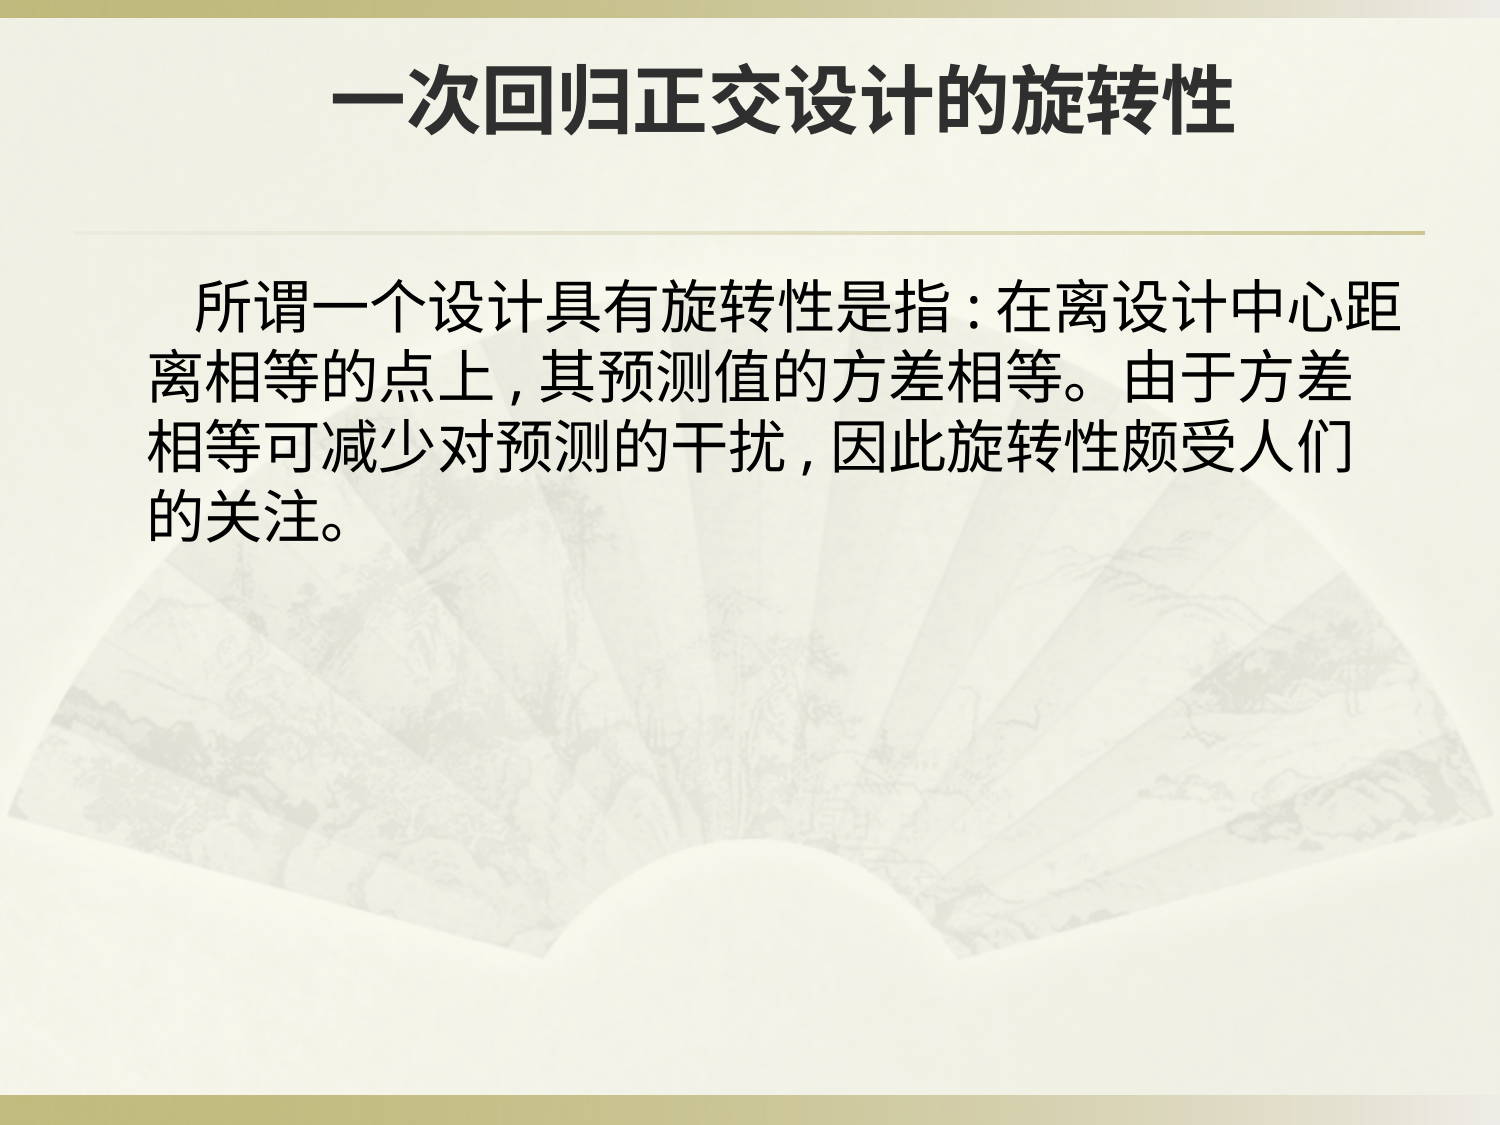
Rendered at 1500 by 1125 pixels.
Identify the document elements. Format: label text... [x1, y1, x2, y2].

list 所谓一个设计具有旋转性是指:在离设计中心距离相等的点上,其预测值的方差相等。由于方差相等可减少对预测的干扰,因此旋转性颇受人们的关注。 [75, 262, 1425, 1032]
title 一次回归正交设计的旋转性 [75, 45, 1425, 233]
